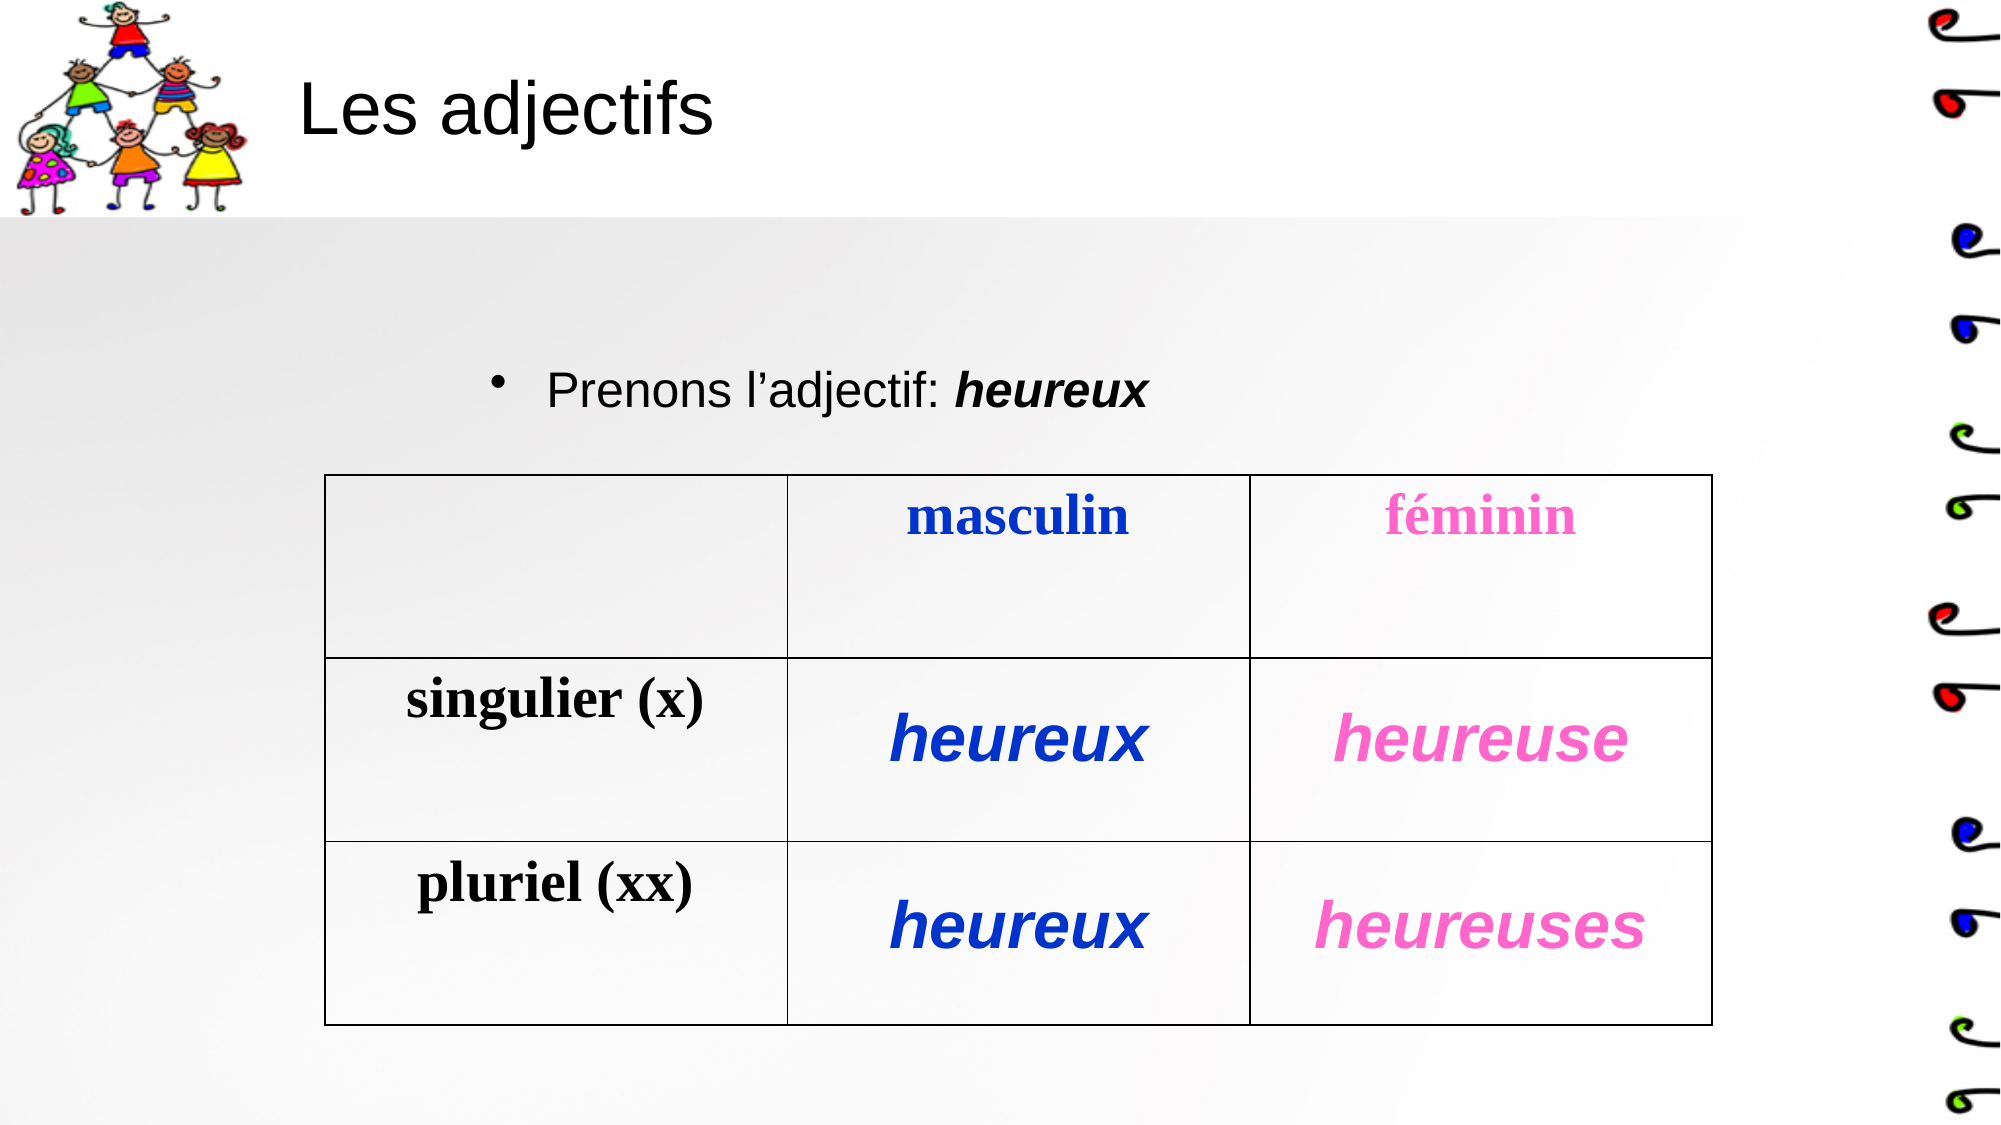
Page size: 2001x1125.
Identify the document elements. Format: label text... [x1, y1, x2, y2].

table_cell pluriel (xx) [326, 842, 787, 1024]
table_cell [1251, 659, 1711, 841]
list Prenons l’adjectif: heureux [474, 349, 1751, 1061]
table_cell [1251, 842, 1711, 1024]
table_cell [788, 842, 1249, 1024]
table_cell [788, 659, 1249, 841]
text_box heureuses [1262, 874, 1700, 970]
table_header [326, 476, 787, 657]
title Les adjectifs [283, 16, 1951, 192]
picture [0, 0, 2001, 1125]
table_header féminin [1251, 476, 1711, 657]
table_cell singulier (x) [326, 659, 787, 841]
text_box heureux [799, 874, 1238, 970]
text_box heureux [799, 687, 1238, 783]
text_box heureuse [1262, 687, 1700, 783]
table_header masculin [788, 476, 1249, 657]
